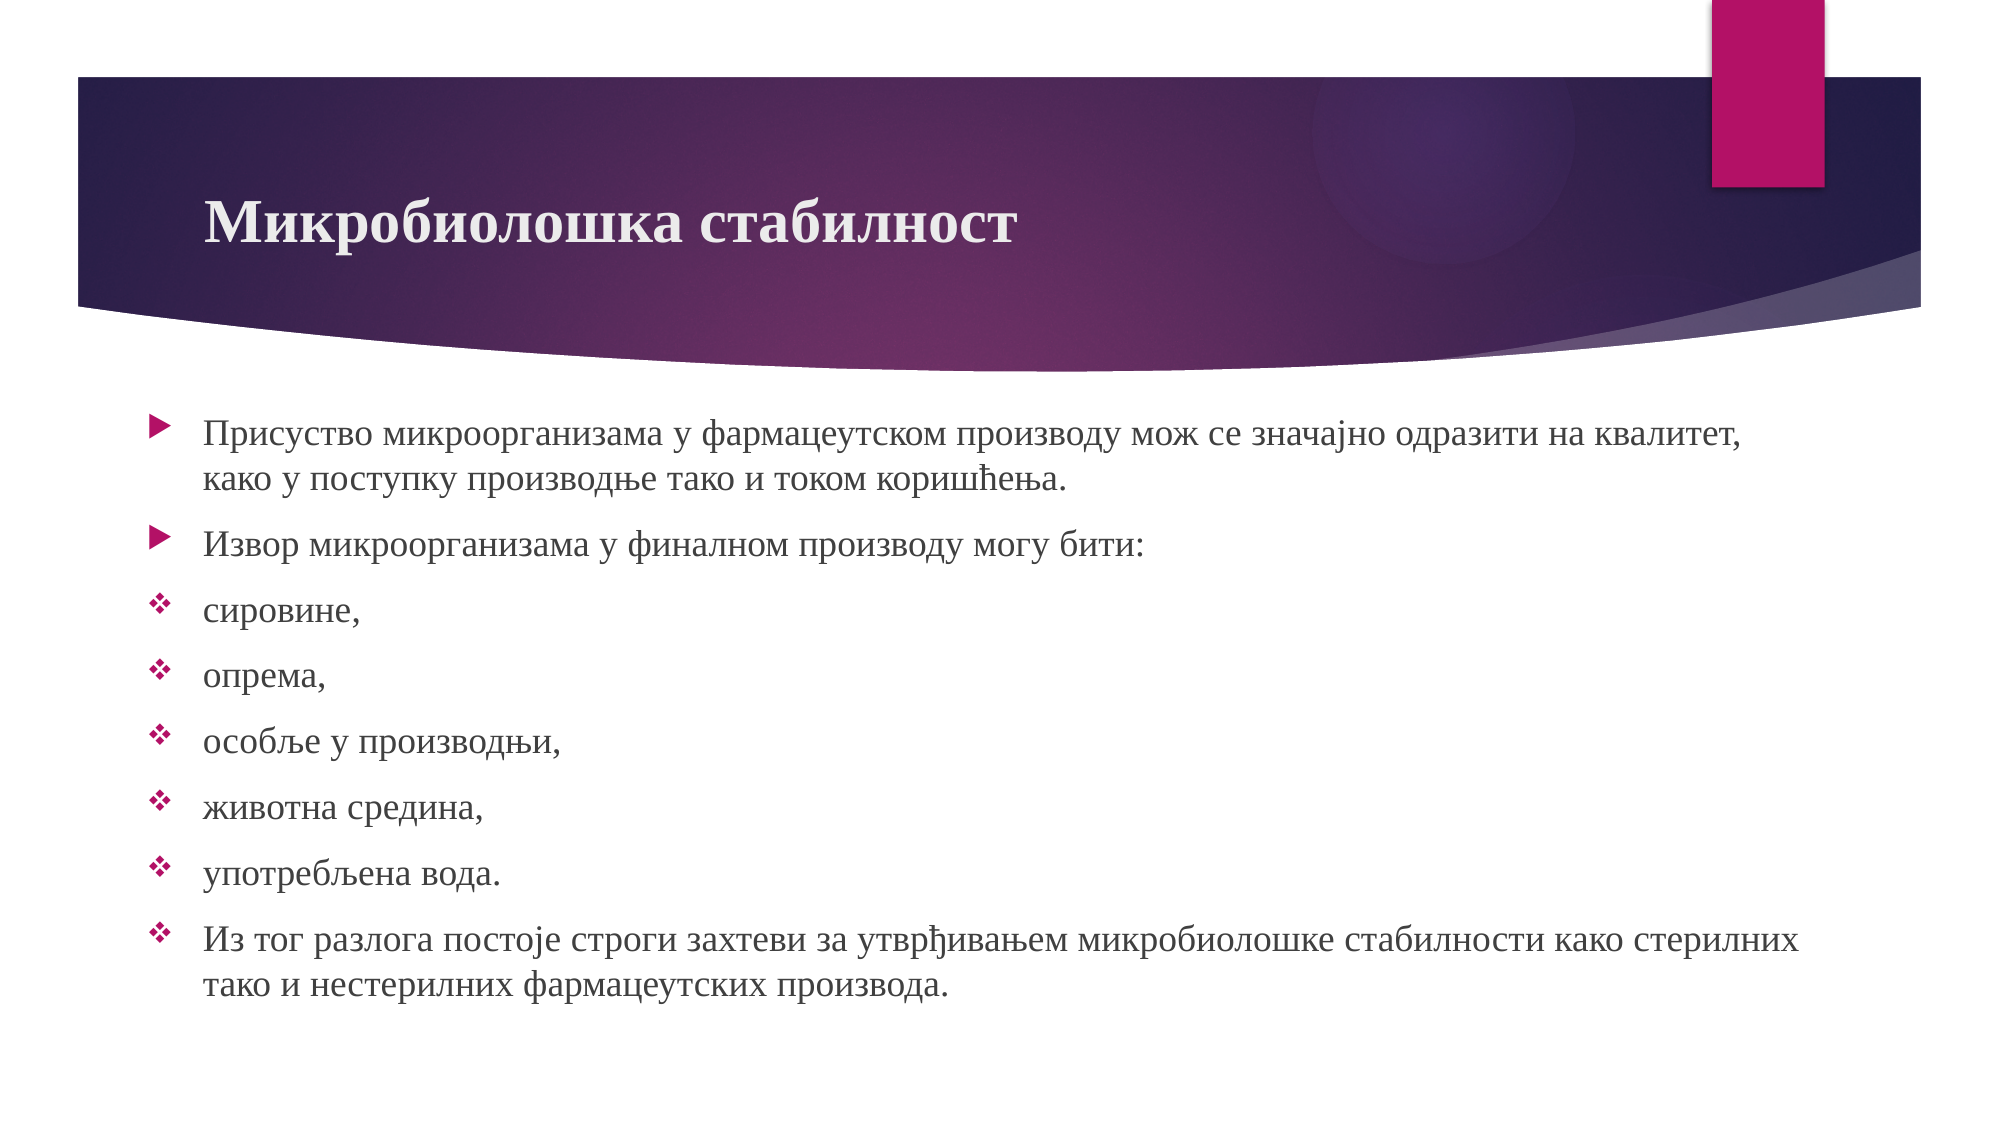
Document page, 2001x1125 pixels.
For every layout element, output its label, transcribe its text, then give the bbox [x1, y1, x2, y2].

list Присуство микроорганизама у фармацеутском производу мож се значајно одразити на квалитет, како у поступку производње тако и током коришћења. Извор микроорганизама у финалном производу могу бити: сировине, опрема, особље у производњи, животна средина, употребљена вода. Из тог разлога постоје строги захтеви за утврђивањем микробиолошке стабилности како стерилних тако и нестерилних фармацеутских производа. [131, 400, 1832, 1097]
title Микробиолошка стабилност [189, 159, 1627, 276]
